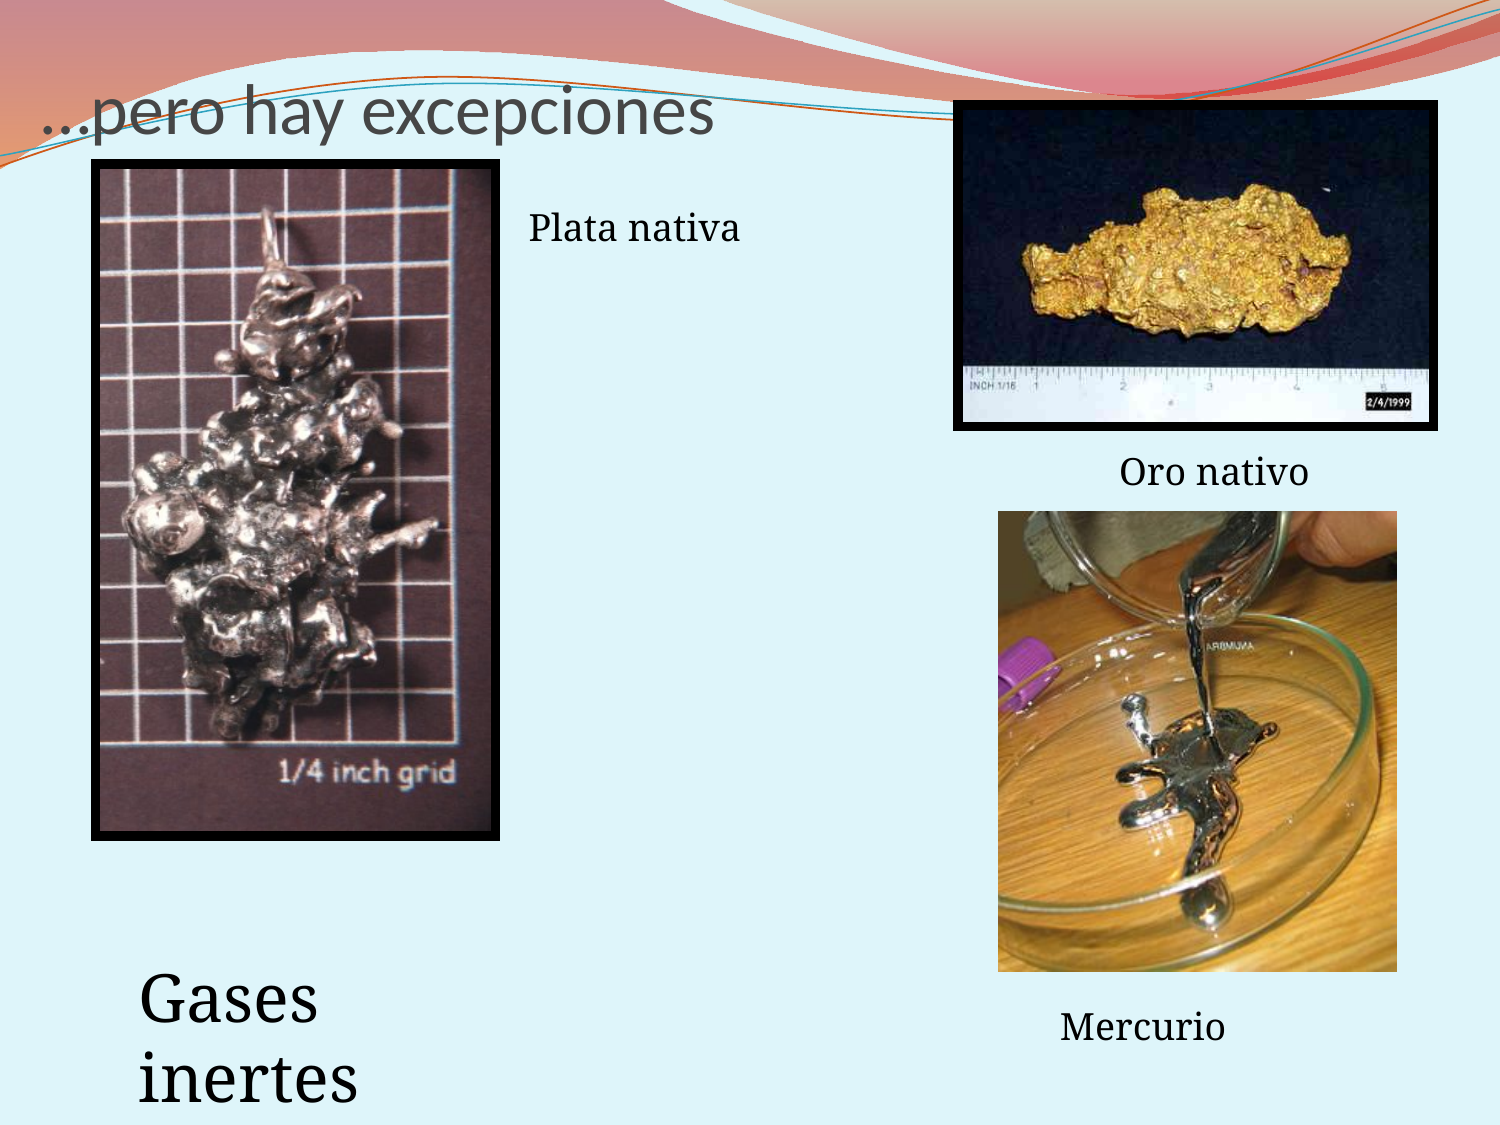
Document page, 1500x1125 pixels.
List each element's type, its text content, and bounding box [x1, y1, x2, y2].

picture [962, 109, 1430, 422]
text_box Plata nativa [513, 196, 892, 256]
text_box Gases inertes [123, 948, 523, 1123]
picture [997, 510, 1398, 972]
title …pero hay excepciones [41, 54, 1122, 149]
text_box Oro nativo [1104, 440, 1325, 501]
picture [100, 168, 491, 832]
text_box Mercurio [1045, 995, 1340, 1056]
